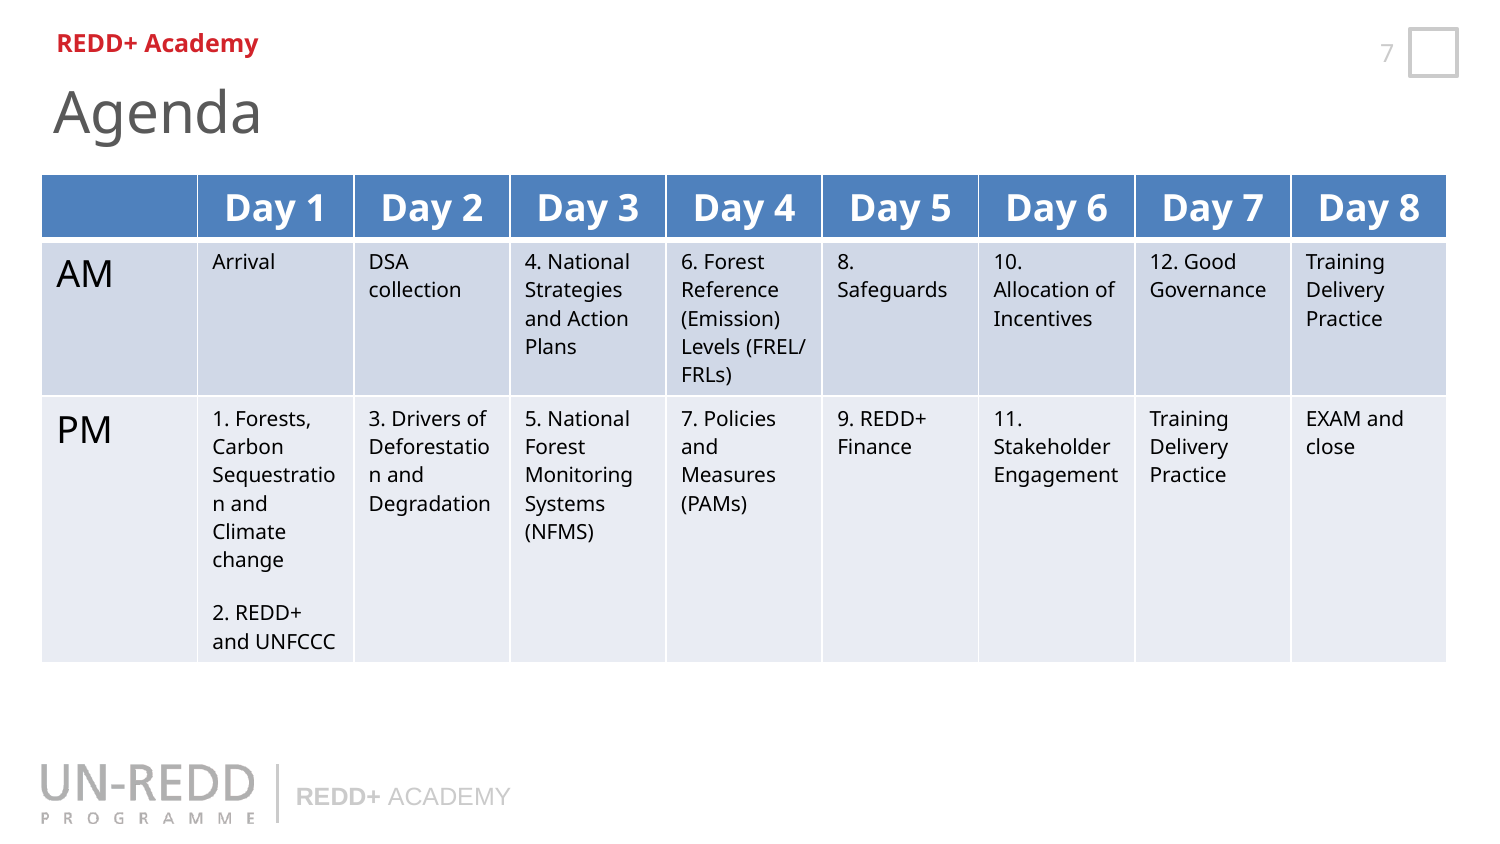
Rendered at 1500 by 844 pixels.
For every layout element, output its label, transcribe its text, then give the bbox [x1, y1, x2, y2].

table_header Day 3 [511, 175, 665, 237]
table_header Day 5 [823, 175, 978, 237]
table_cell 9. REDD+ Finance [823, 397, 978, 662]
table_cell Training Delivery Practice [1292, 243, 1446, 395]
table_cell 7. Policies and Measures (PAMs) [667, 397, 821, 662]
table_cell 4. National Strategies and Action Plans [511, 243, 665, 395]
table_cell Arrival [198, 243, 353, 395]
list REDD+ Academy [41, 20, 821, 68]
table_cell AM [42, 243, 197, 395]
table_cell 3. Drivers of Deforestation and Degradation [355, 397, 509, 662]
picture [41, 764, 254, 824]
table_header Day 2 [355, 175, 509, 237]
list Agenda [38, 67, 1294, 186]
table_cell Training Delivery Practice [1136, 397, 1290, 662]
table_cell DSA collection [355, 243, 509, 395]
table_cell 5. National Forest Monitoring Systems (NFMS) [511, 397, 665, 662]
table_cell EXAM and close [1292, 397, 1446, 662]
table_cell 8. Safeguards [823, 243, 978, 395]
table_cell 10. Allocation of Incentives [979, 243, 1134, 395]
table_header [42, 175, 197, 237]
table_cell 6. Forest Reference (Emission) Levels (FREL/ FRLs) [667, 243, 821, 395]
table_header Day 1 [198, 175, 353, 237]
table_cell PM [42, 397, 197, 662]
table_cell 11. Stakeholder Engagement [979, 397, 1134, 662]
table_header Day 6 [979, 175, 1134, 237]
table_header Day 8 [1292, 175, 1446, 237]
table_header Day 4 [667, 175, 821, 237]
table_cell 12. Good Governance [1136, 243, 1290, 395]
table_cell 1. Forests, Carbon Sequestration and Climate change 2. REDD+ and UNFCCC [198, 397, 353, 662]
table_header Day 7 [1136, 175, 1290, 237]
